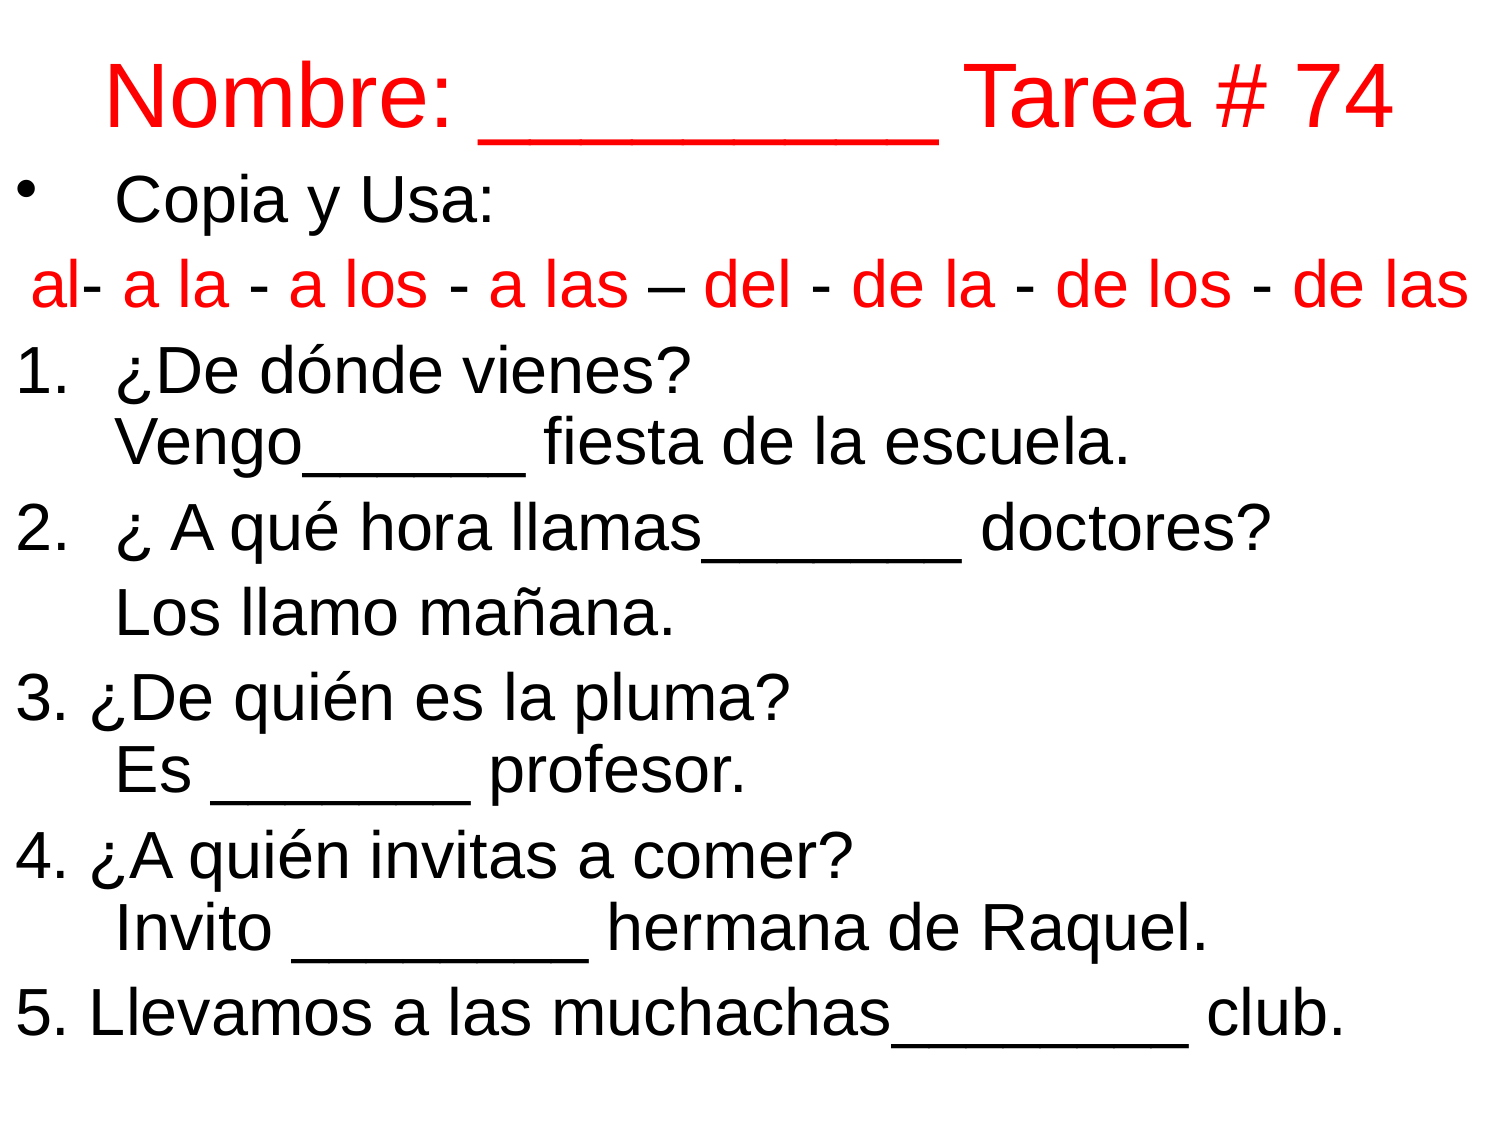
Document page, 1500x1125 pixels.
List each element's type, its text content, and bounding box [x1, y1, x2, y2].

list Copia y Usa: al- a la - a los - a las – del - de la - de los - de las ¿De dónde vienes? Vengo______ fiesta de la escuela. ¿ A qué hora llamas_______ doctores? Los llamo mañana. 3. ¿De quién es la pluma? Es _______ profesor. 4. ¿A quién invitas a comer? Invito ________ hermana de Raquel. 5. Llevamos a las muchachas________ club. [0, 157, 1500, 1088]
title Nombre: _________ Tarea # 74 [75, 12, 1425, 171]
